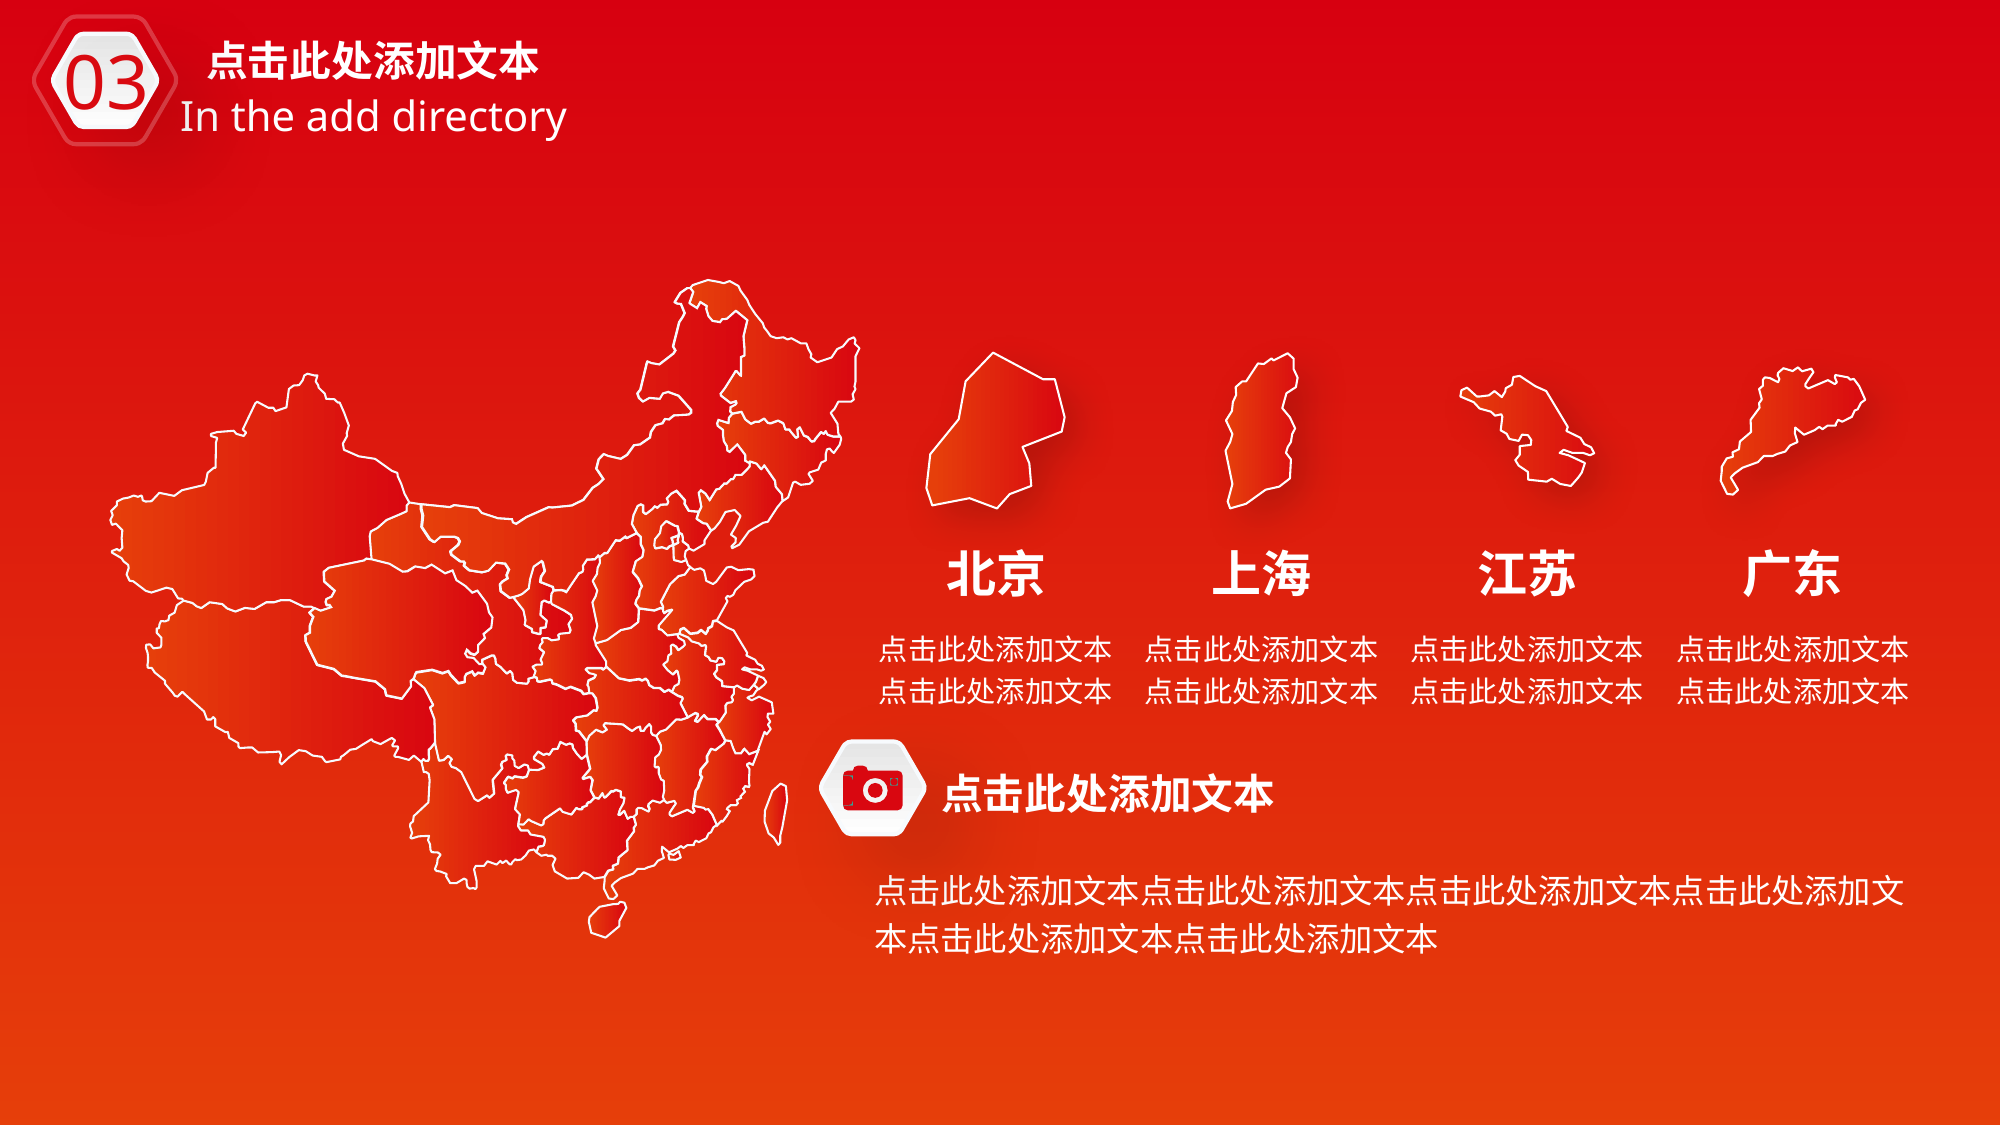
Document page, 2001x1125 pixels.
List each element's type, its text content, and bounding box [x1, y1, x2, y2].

text_box 北京 [931, 534, 1061, 610]
text_box 点击此处添加文本 点击此处添加文本 [1395, 616, 1660, 716]
text_box 点击此处添加文本 点击此处添加文本 [864, 616, 1128, 716]
text_box 点击此处添加文本点击此处添加文本点击此处添加文本点击此处添加文本点击此处添加文本点击此处添加文本 [859, 854, 1927, 965]
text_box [821, 741, 925, 835]
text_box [110, 279, 860, 938]
text_box 江苏 [1462, 534, 1593, 610]
text_box 点击此处添加文本 点击此处添加文本 [1661, 616, 1925, 716]
text_box 点击此处添加文本 [191, 27, 556, 82]
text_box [34, 16, 177, 145]
text_box 广东 [1728, 534, 1858, 610]
text_box [1460, 375, 1595, 486]
text_box [1225, 353, 1298, 509]
text_box 点击此处添加文本 点击此处添加文本 [1129, 616, 1394, 716]
text_box [926, 352, 1065, 509]
text_box [1720, 367, 1866, 495]
text_box 上海 [1196, 534, 1327, 610]
text_box In the add directory [223, 82, 582, 148]
text_box 点击此处添加文本 [926, 760, 1310, 825]
